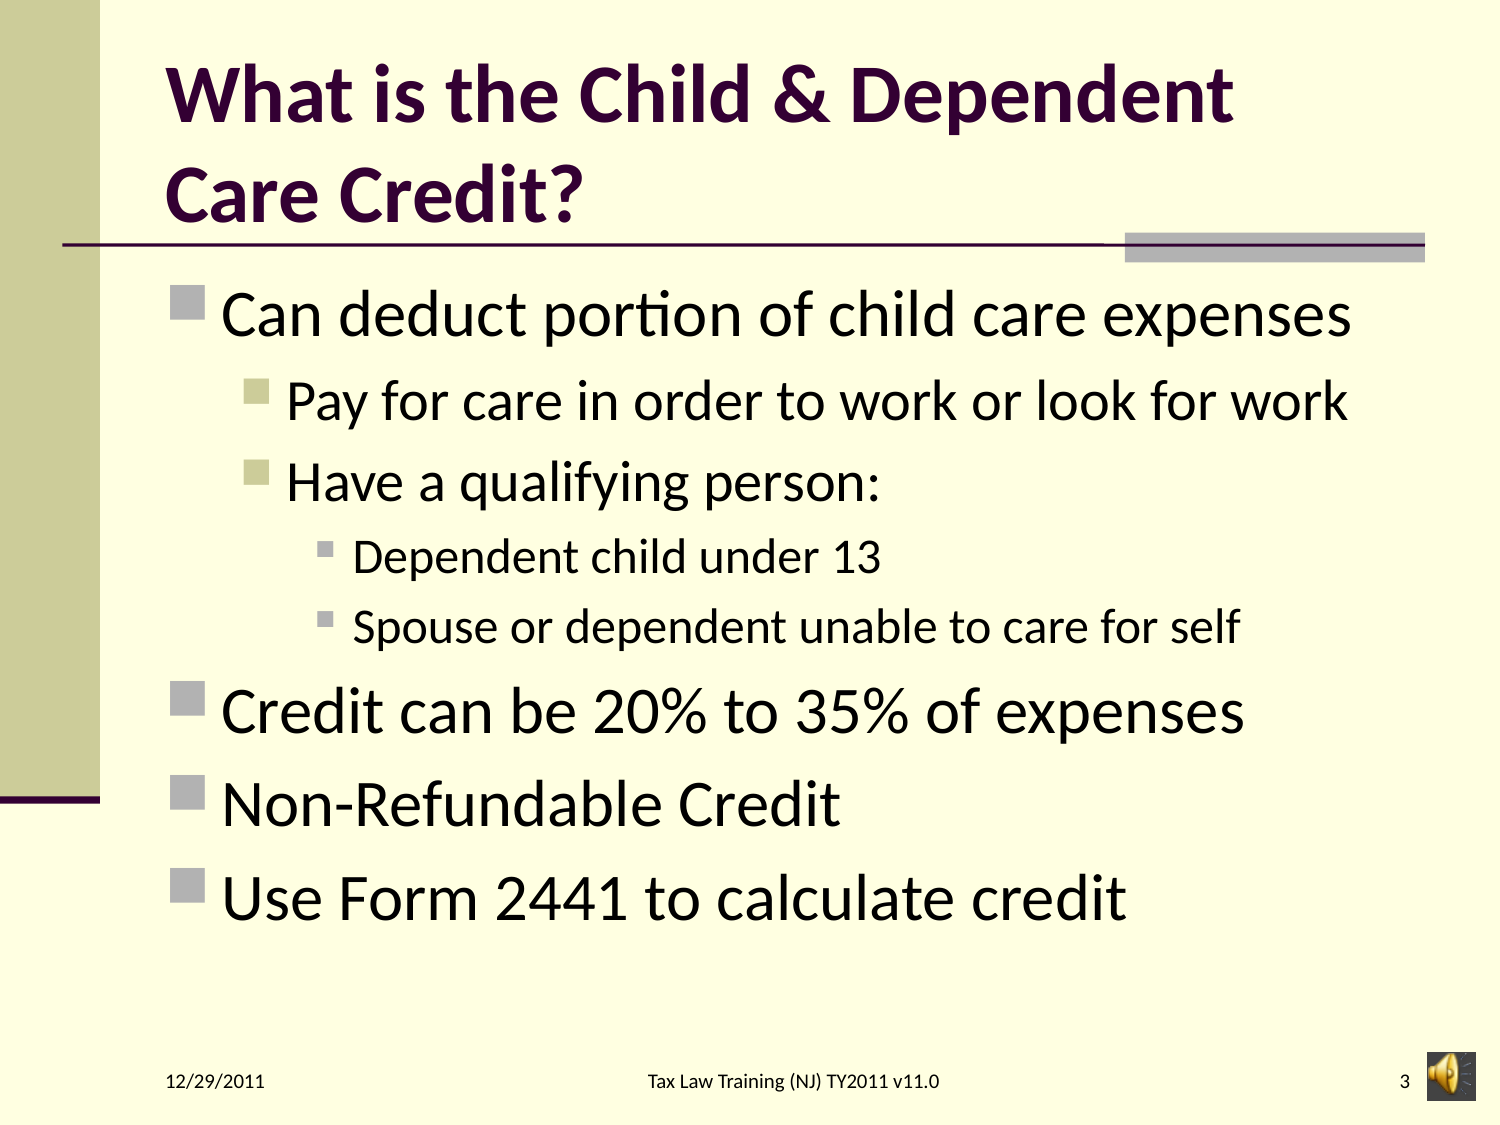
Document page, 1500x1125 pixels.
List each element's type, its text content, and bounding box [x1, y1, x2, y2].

title What is the Child & Dependent Care Credit? [150, 45, 1425, 234]
slide_number 3 [1112, 1049, 1426, 1101]
list Can deduct portion of child care expenses Pay for care in order to work or look for work Have a qualifying person: Dependent child under 13 Spouse or dependent unable to care for self Credit can be 20% to 35% of expenses Non-Refundable Credit Use Form 2441 to calculate credit [150, 262, 1425, 1038]
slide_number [149, 1050, 476, 1101]
footer Tax Law Training (NJ) TY2011 v11.0 [549, 1049, 1038, 1101]
picture [1426, 1051, 1477, 1102]
